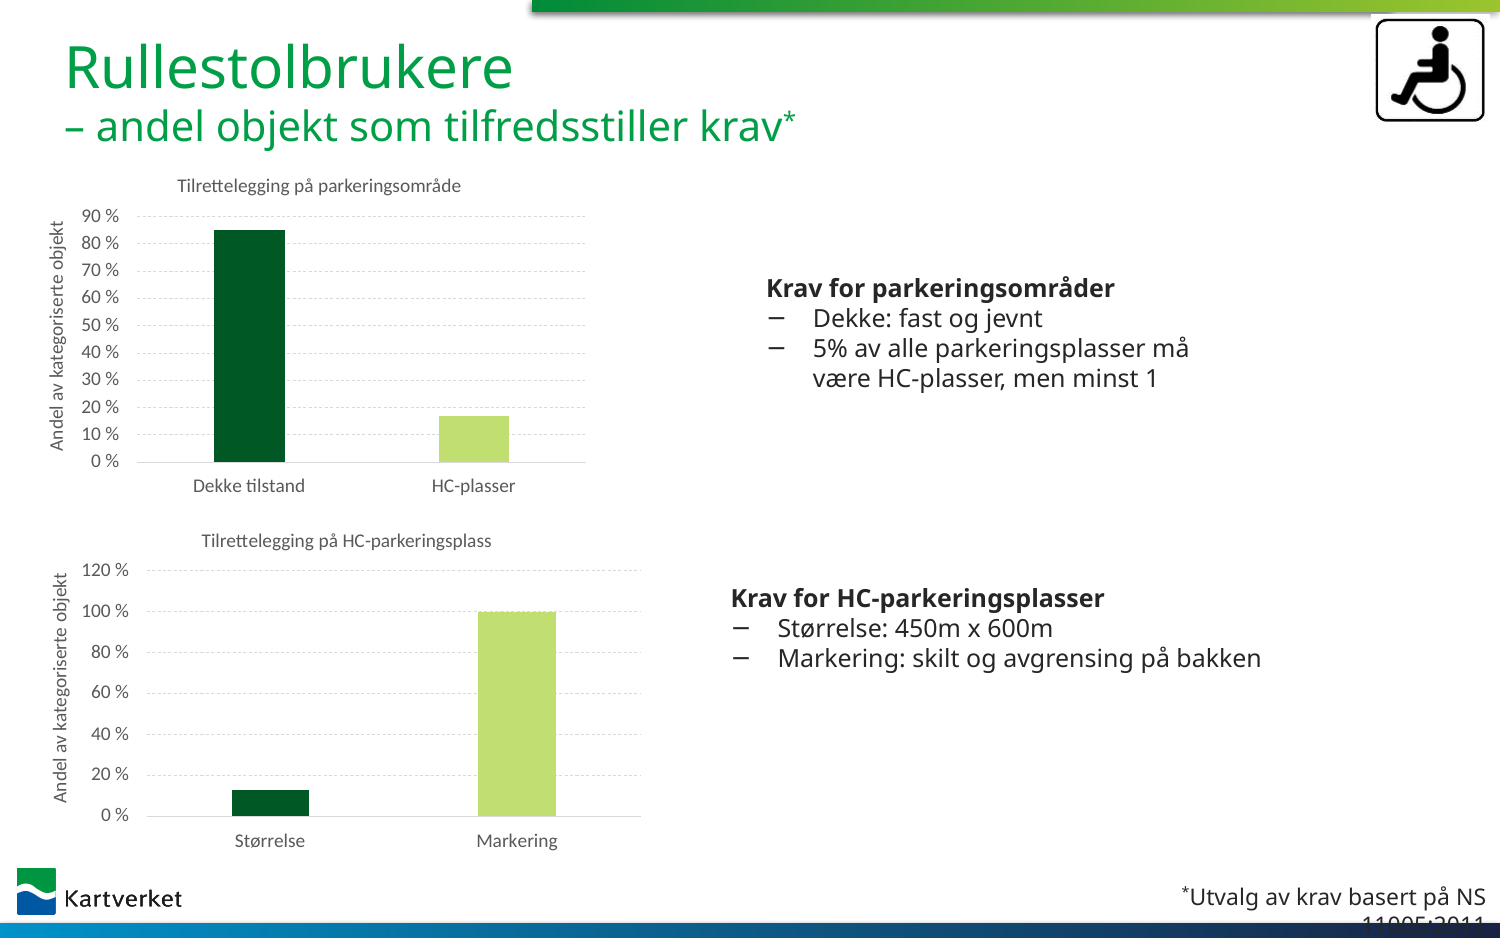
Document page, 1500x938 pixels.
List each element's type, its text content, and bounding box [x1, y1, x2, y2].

picture [41, 166, 598, 505]
picture [1371, 13, 1491, 127]
picture [41, 520, 652, 859]
text_box Krav for HC-parkeringsplasser Størrelse: 450m x 600m Markering: skilt og avgrensing på bakken [715, 574, 1278, 680]
text_box *Utvalg av krav basert på NS 11005:2011 [1068, 873, 1500, 938]
text_box Rullestolbrukere – andel objekt som tilfredsstiller krav* [49, 23, 1431, 158]
text_box Krav for parkeringsområder Dekke: fast og jevnt 5% av alle parkeringsplasser må være HC-plasser, men minst 1 [751, 264, 1232, 400]
